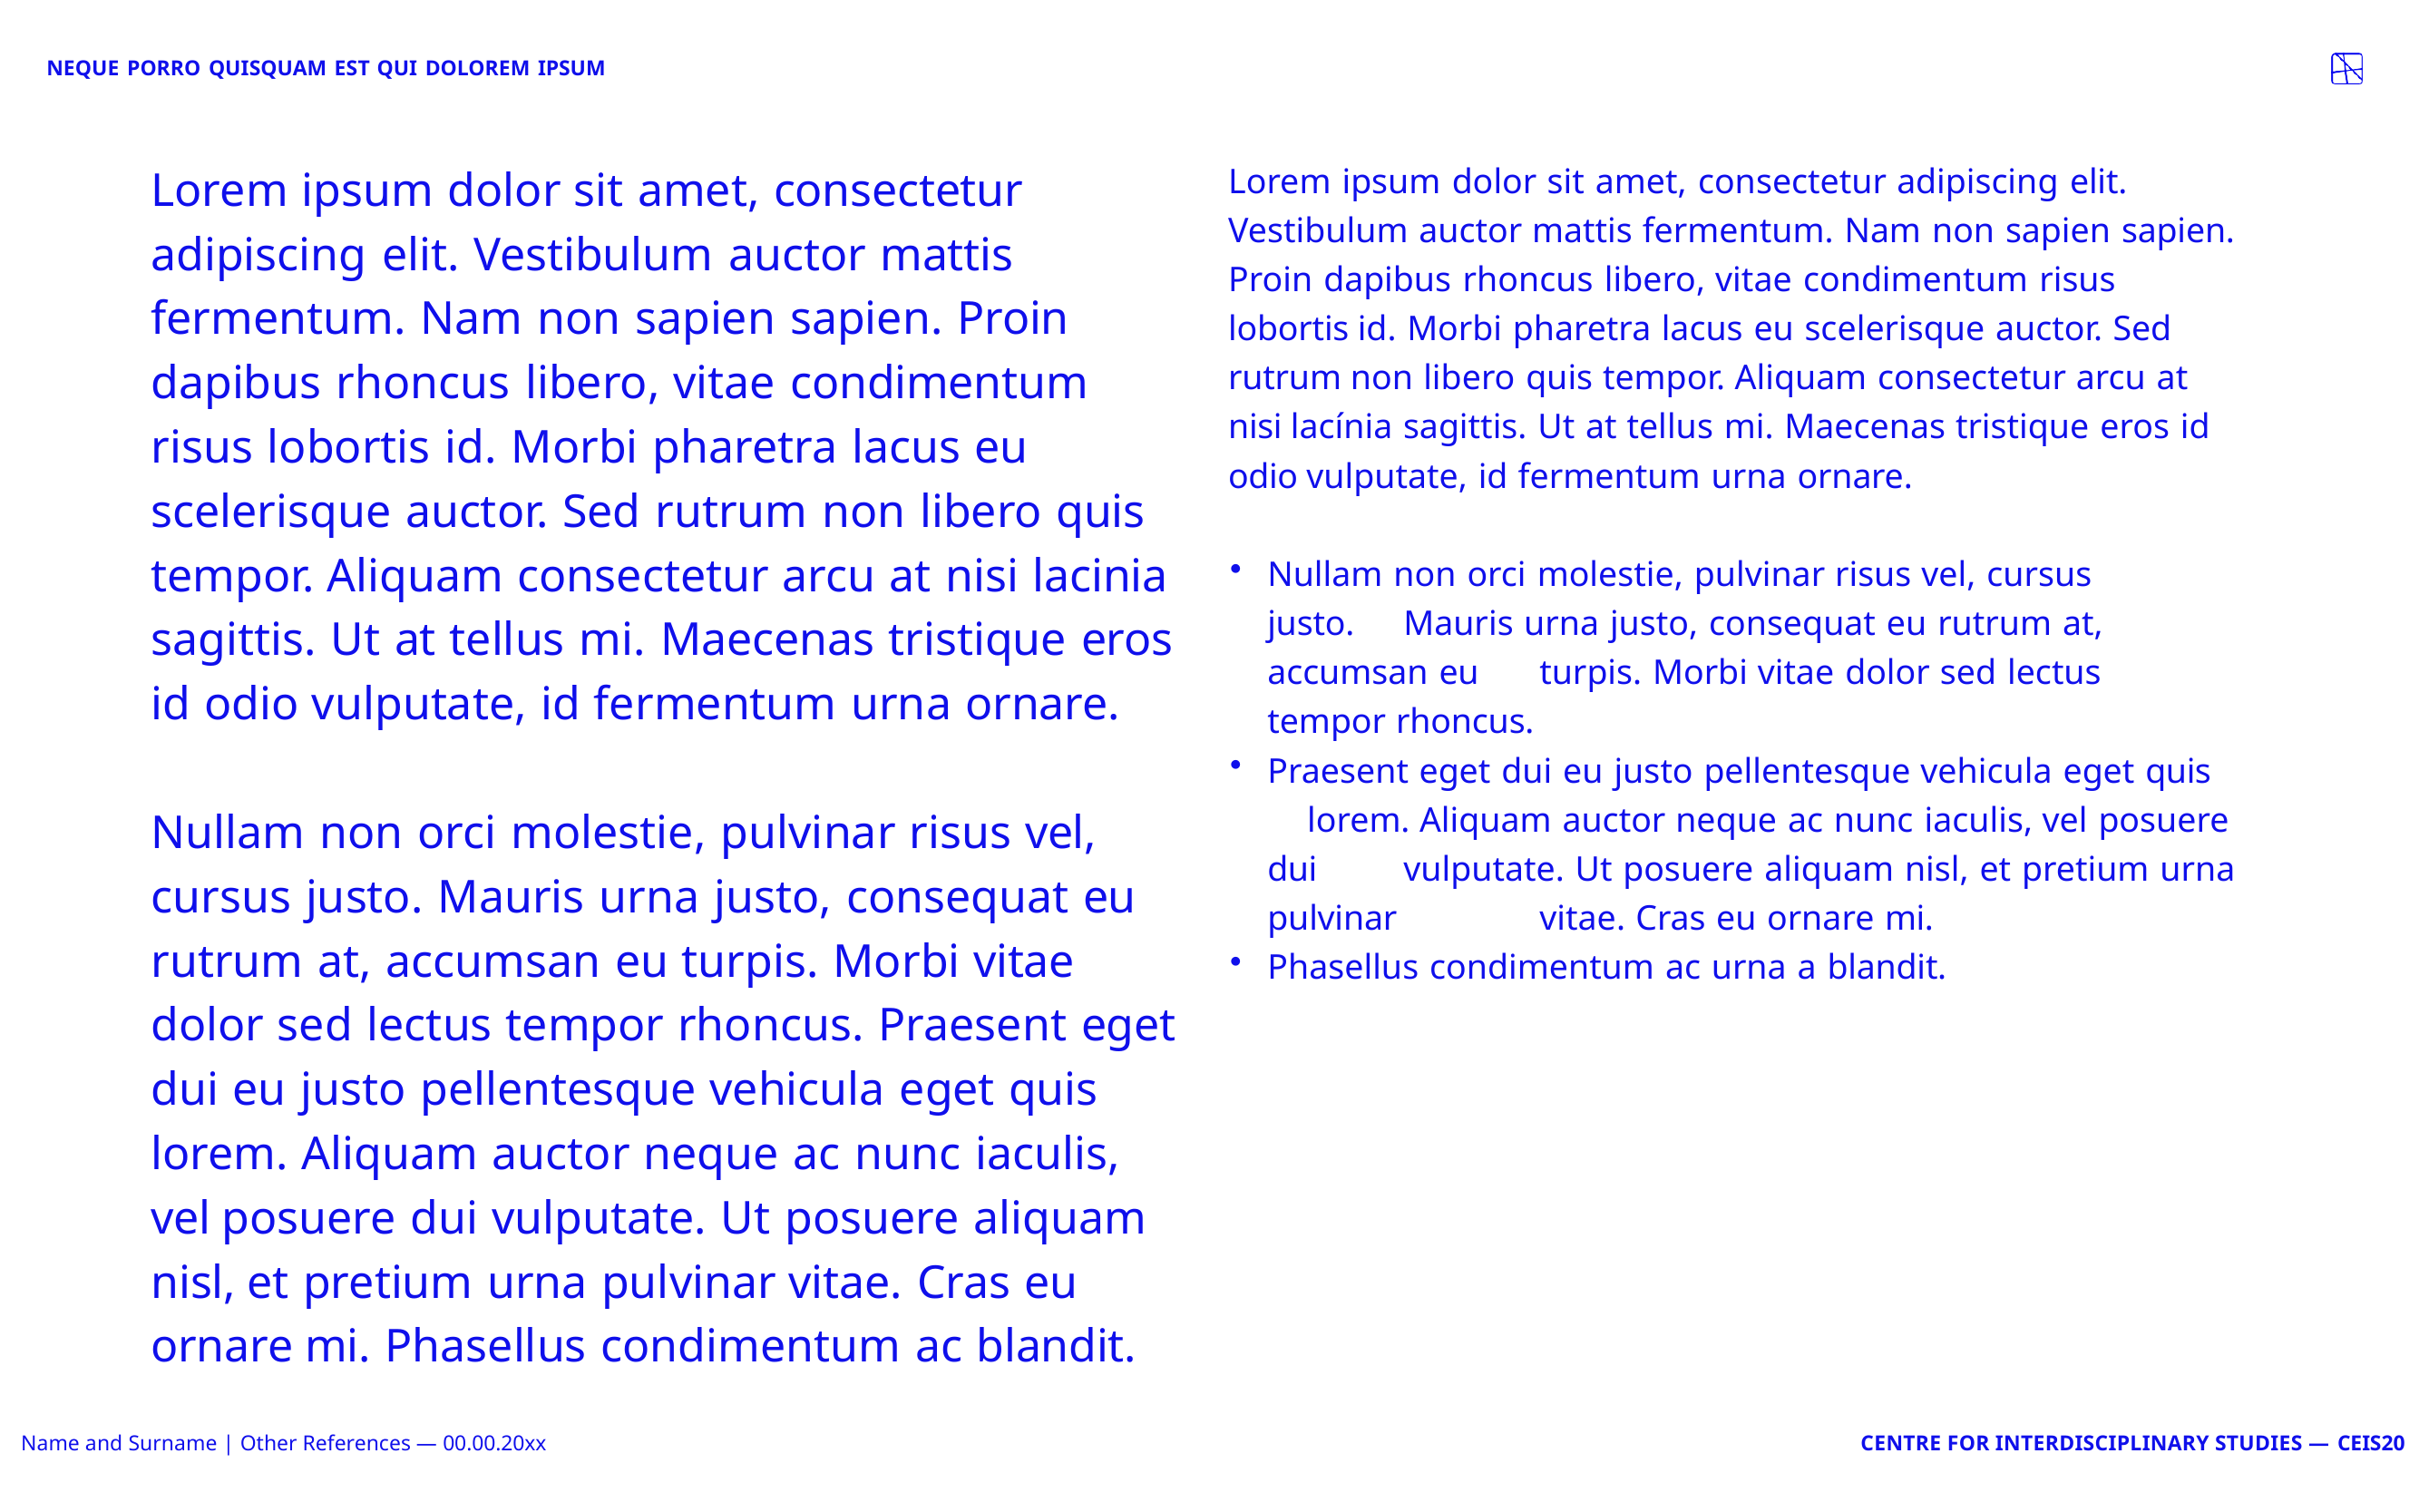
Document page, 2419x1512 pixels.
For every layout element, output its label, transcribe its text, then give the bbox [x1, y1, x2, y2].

text_box Lorem ipsum dolor sit amet, consectetur adipiscing elit. Vestibulum auctor mattis fermentum. Nam non sapien sapien. Proin dapibus rhoncus libero, vitae condimentum risus lobortis id. Morbi pharetra lacus eu scelerisque auctor. Sed rutrum non libero quis tempor. Aliquam consectetur arcu at nisi lacínia sagittis. Ut at tellus mi. Maecenas tristique eros id odio vulputate, id fermentum urna ornare. Nullam non orci molestie, pulvinar risus vel, cursus justo. Mauris urna justo, consequat eu rutrum at, accumsan eu turpis. Morbi vitae dolor sed lectus tempor rhoncus. Praesent eget dui eu justo pellentesque vehicula eget quis lorem. Aliquam auctor neque ac nunc iaculis, vel posuere dui vulputate. Ut posuere aliquam nisl, et pretium urna pulvinar vitae. Cras eu ornare mi. Phasellus condimentum ac urna a blandit. [1228, 151, 2241, 987]
text_box Lorem ipsum dolor sit amet, consectetur adipiscing elit. Vestibulum auctor mattis fermentum. Nam non sapien sapien. Proin dapibus rhoncus libero, vitae condimentum risus lobortis id. Morbi pharetra lacus eu scelerisque auctor. Sed rutrum non libero quis tempor. Aliquam consectetur arcu at nisi lacinia sagittis. Ut at tellus mi. Maecenas tristique eros id odio vulputate, id fermentum urna ornare. Nullam non orci molestie, pulvinar risus vel, cursus justo. Mauris urna justo, consequat eu rutrum at, accumsan eu turpis. Morbi vitae dolor sed lectus tempor rhoncus. Praesent eget dui eu justo pellentesque vehicula eget quis lorem. Aliquam auctor neque ac nunc iaculis, vel posuere dui vulputate. Ut posuere aliquam nisl, et pretium urna pulvinar vitae. Cras eu ornare mi. Phasellus condimentum ac blandit. [151, 151, 1191, 1371]
text_box Name and Surname | Other References — 00.00.20xx [19, 1429, 547, 1456]
text_box CENTRE FOR INTERDISCIPLINARY STUDIES — CEIS20 [1858, 1429, 2405, 1456]
picture [2331, 53, 2363, 84]
text_box NEQUE PORRO QUISQUAM EST QUI DOLOREM IPSUM [44, 53, 606, 81]
